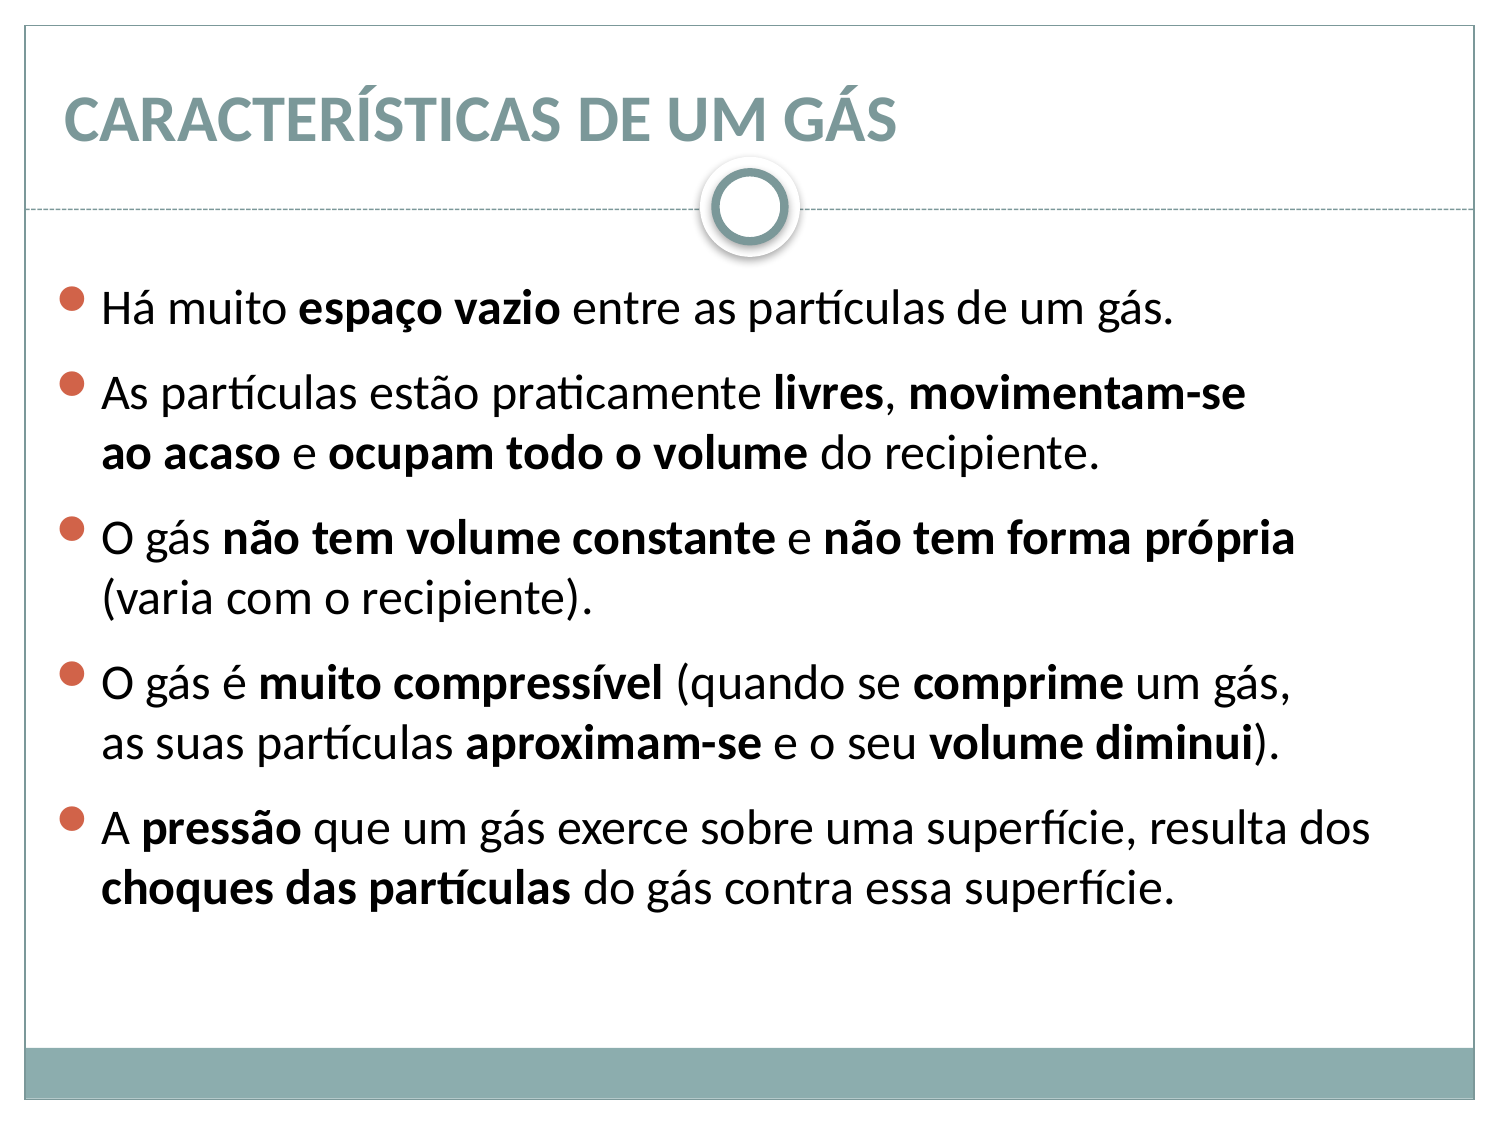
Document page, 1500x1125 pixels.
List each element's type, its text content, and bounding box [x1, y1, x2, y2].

title CARACTERÍSTICAS DE UM GÁS [49, 37, 1450, 162]
text_box Há muito espaço vazio entre as partículas de um gás. As partículas estão praticamente livres, movimentam-se ao acaso e ocupam todo o volume do recipiente. O gás não tem volume constante e não tem forma própria (varia com o recipiente). O gás é muito compressível (quando se comprime um gás, as suas partículas aproximam-se e o seu volume diminui). A pressão que um gás exerce sobre uma superfície, resulta dos choques das partículas do gás contra essa superfície. [41, 267, 1471, 1012]
